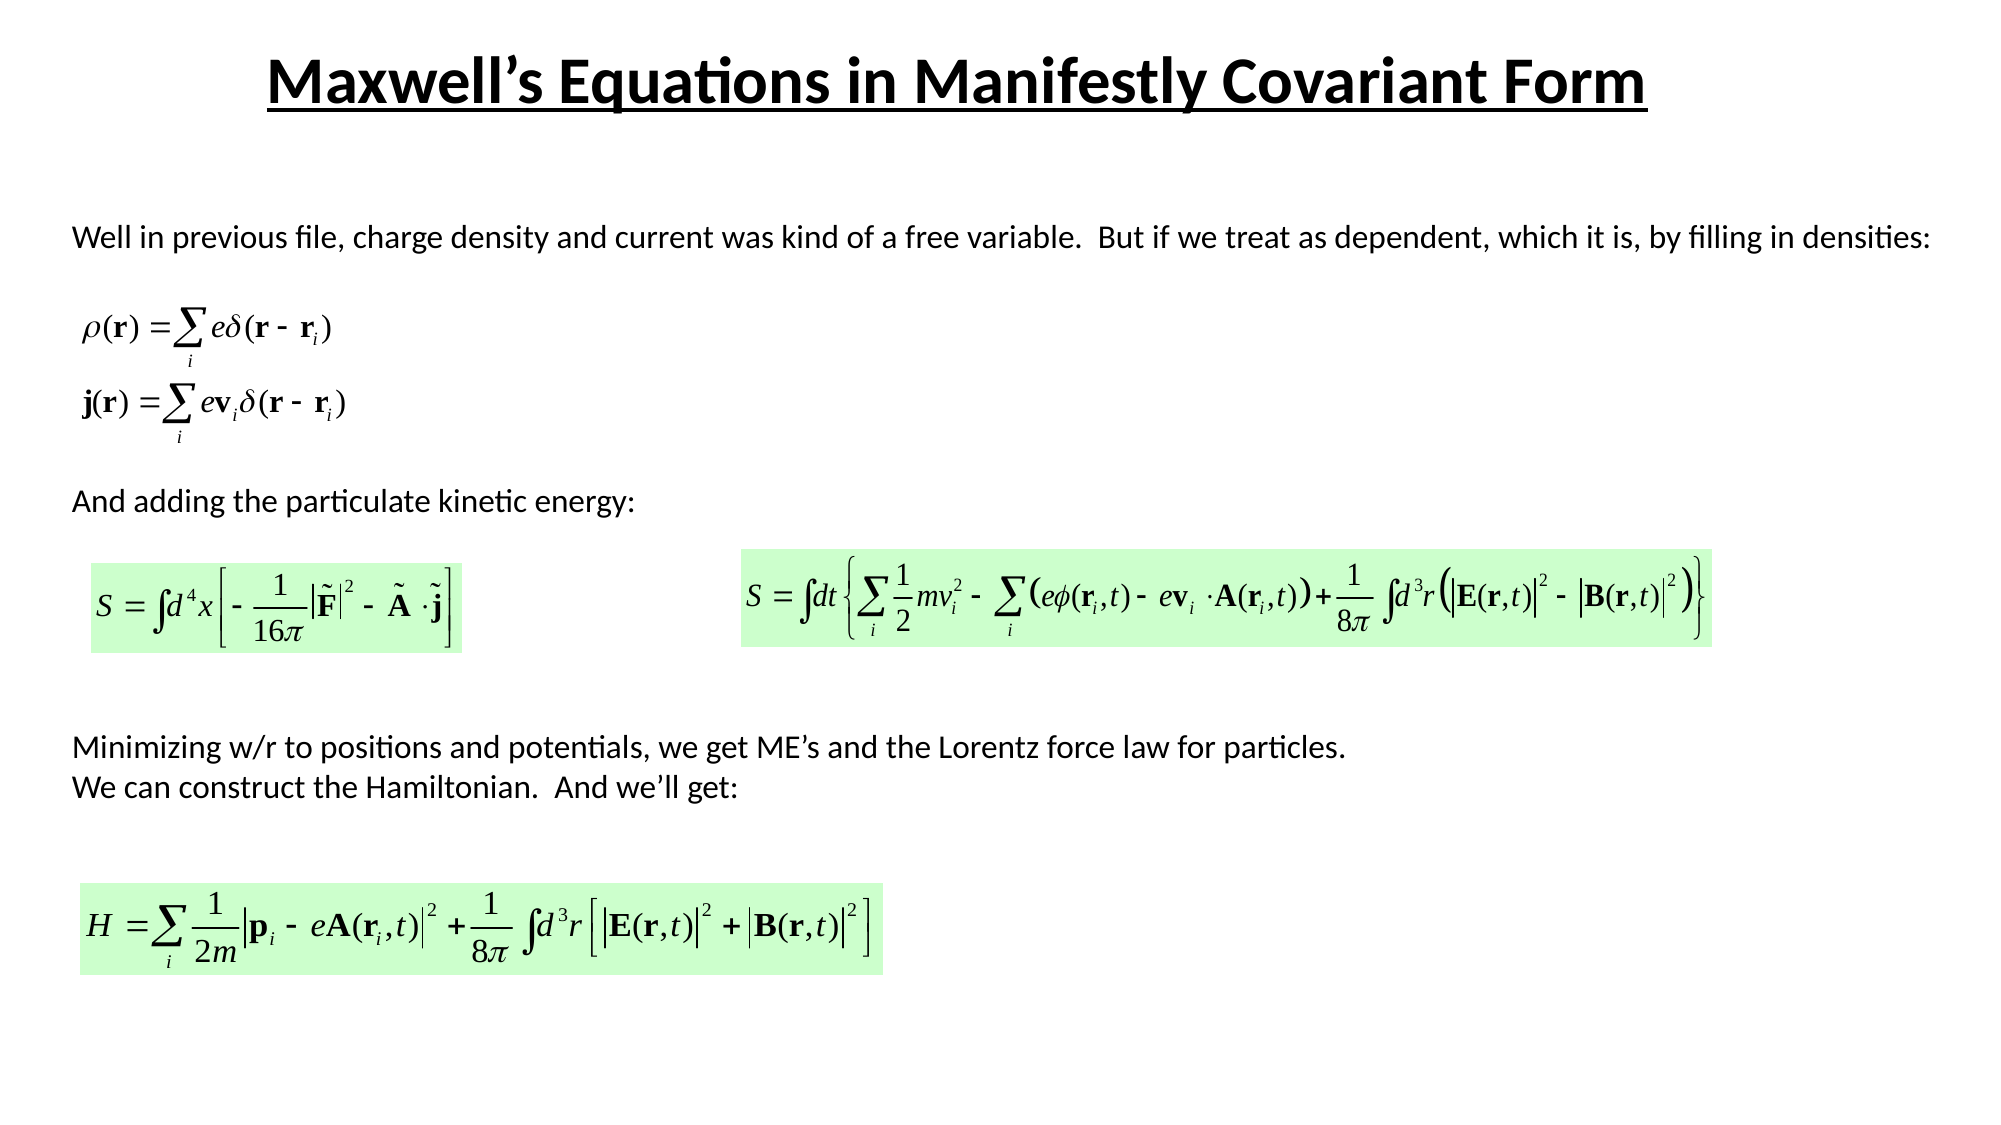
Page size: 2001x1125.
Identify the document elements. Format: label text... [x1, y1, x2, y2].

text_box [740, 549, 1712, 647]
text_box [79, 883, 884, 976]
text_box Maxwell’s Equations in Manifestly Covariant Form [252, 48, 1726, 158]
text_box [90, 562, 463, 654]
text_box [75, 303, 353, 450]
text_box And adding the particulate kinetic energy: [57, 471, 808, 527]
text_box Minimizing w/r to positions and potentials, we get ME’s and the Lorentz force law for particles. We can construct the Hamiltonian. And we’ll get: [57, 718, 1392, 813]
text_box Well in previous file, charge density and current was kind of a free variable. But if we treat as dependent, which it is, by filling in densities: [57, 207, 1961, 263]
